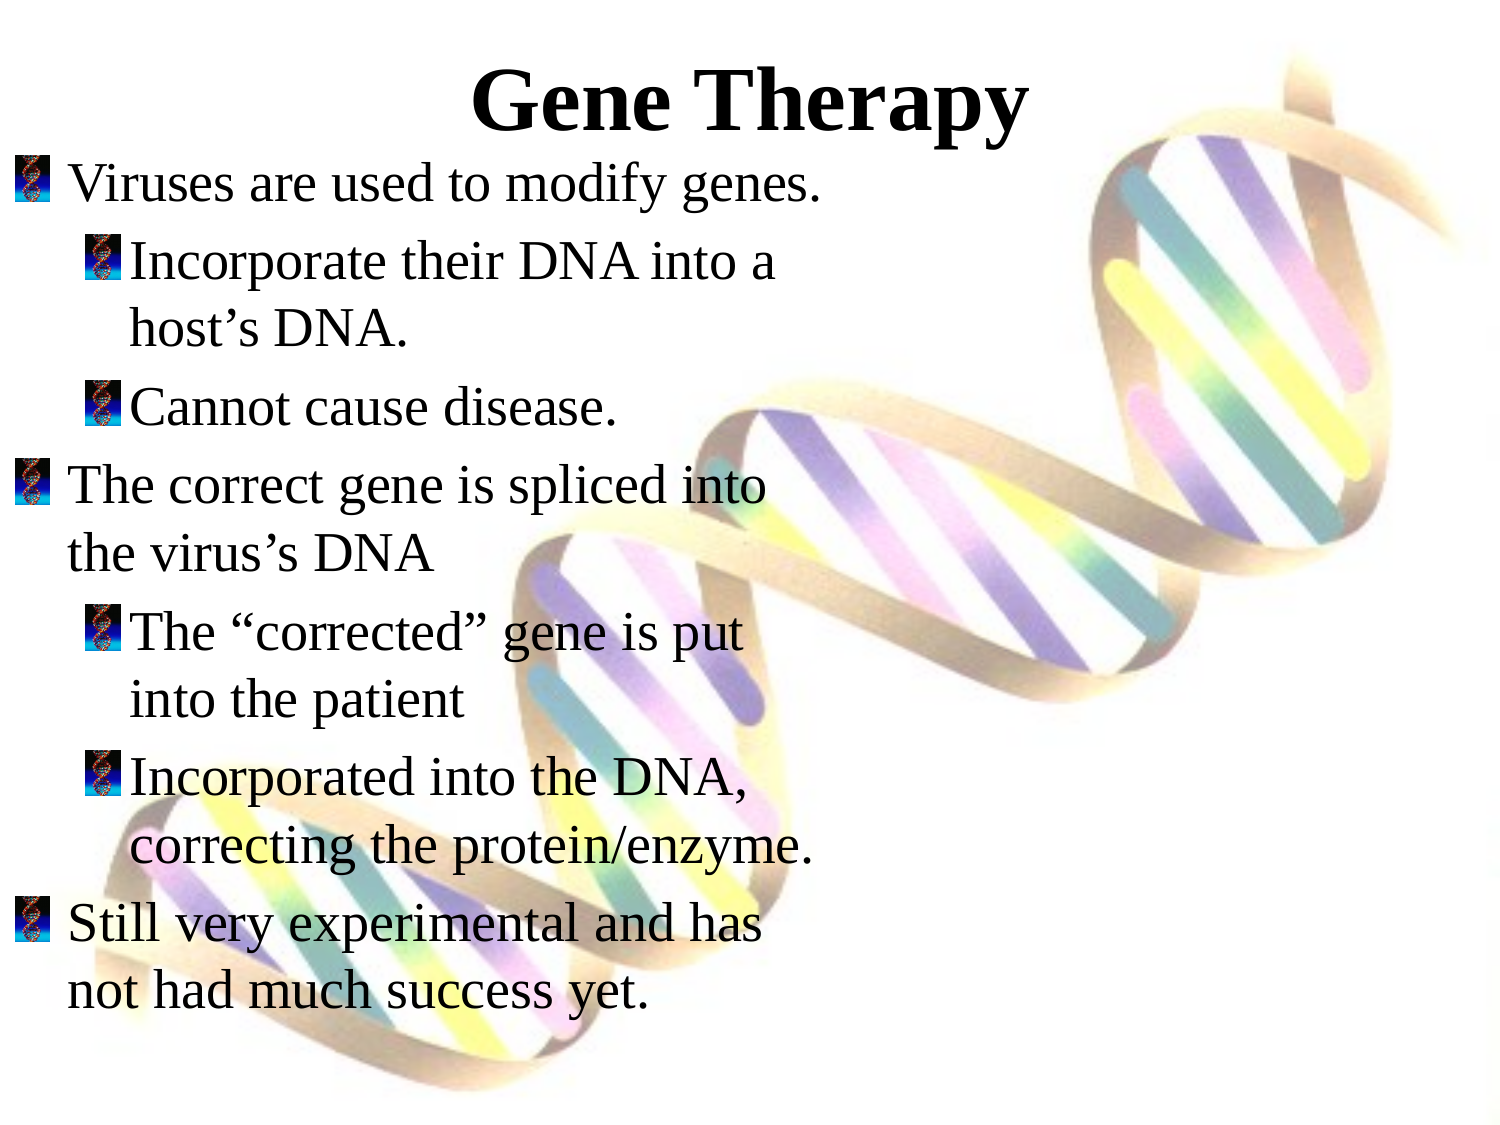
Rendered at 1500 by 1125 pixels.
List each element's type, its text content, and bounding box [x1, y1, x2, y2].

picture [15, 155, 50, 202]
picture [15, 896, 50, 942]
picture [85, 604, 121, 651]
picture [85, 234, 121, 280]
picture [85, 380, 121, 426]
title Gene Therapy [75, 0, 1425, 188]
list Viruses are used to modify genes. Incorporate their DNA into a host’s DNA. Cannot cause disease. The correct gene is spliced into the virus’s DNA The “corrected” gene is put into the patient Incorporated into the DNA, correcting the protein/enzyme. Still very experimental and has not had much success yet. [0, 137, 850, 1088]
picture [15, 458, 50, 505]
picture [85, 750, 121, 796]
